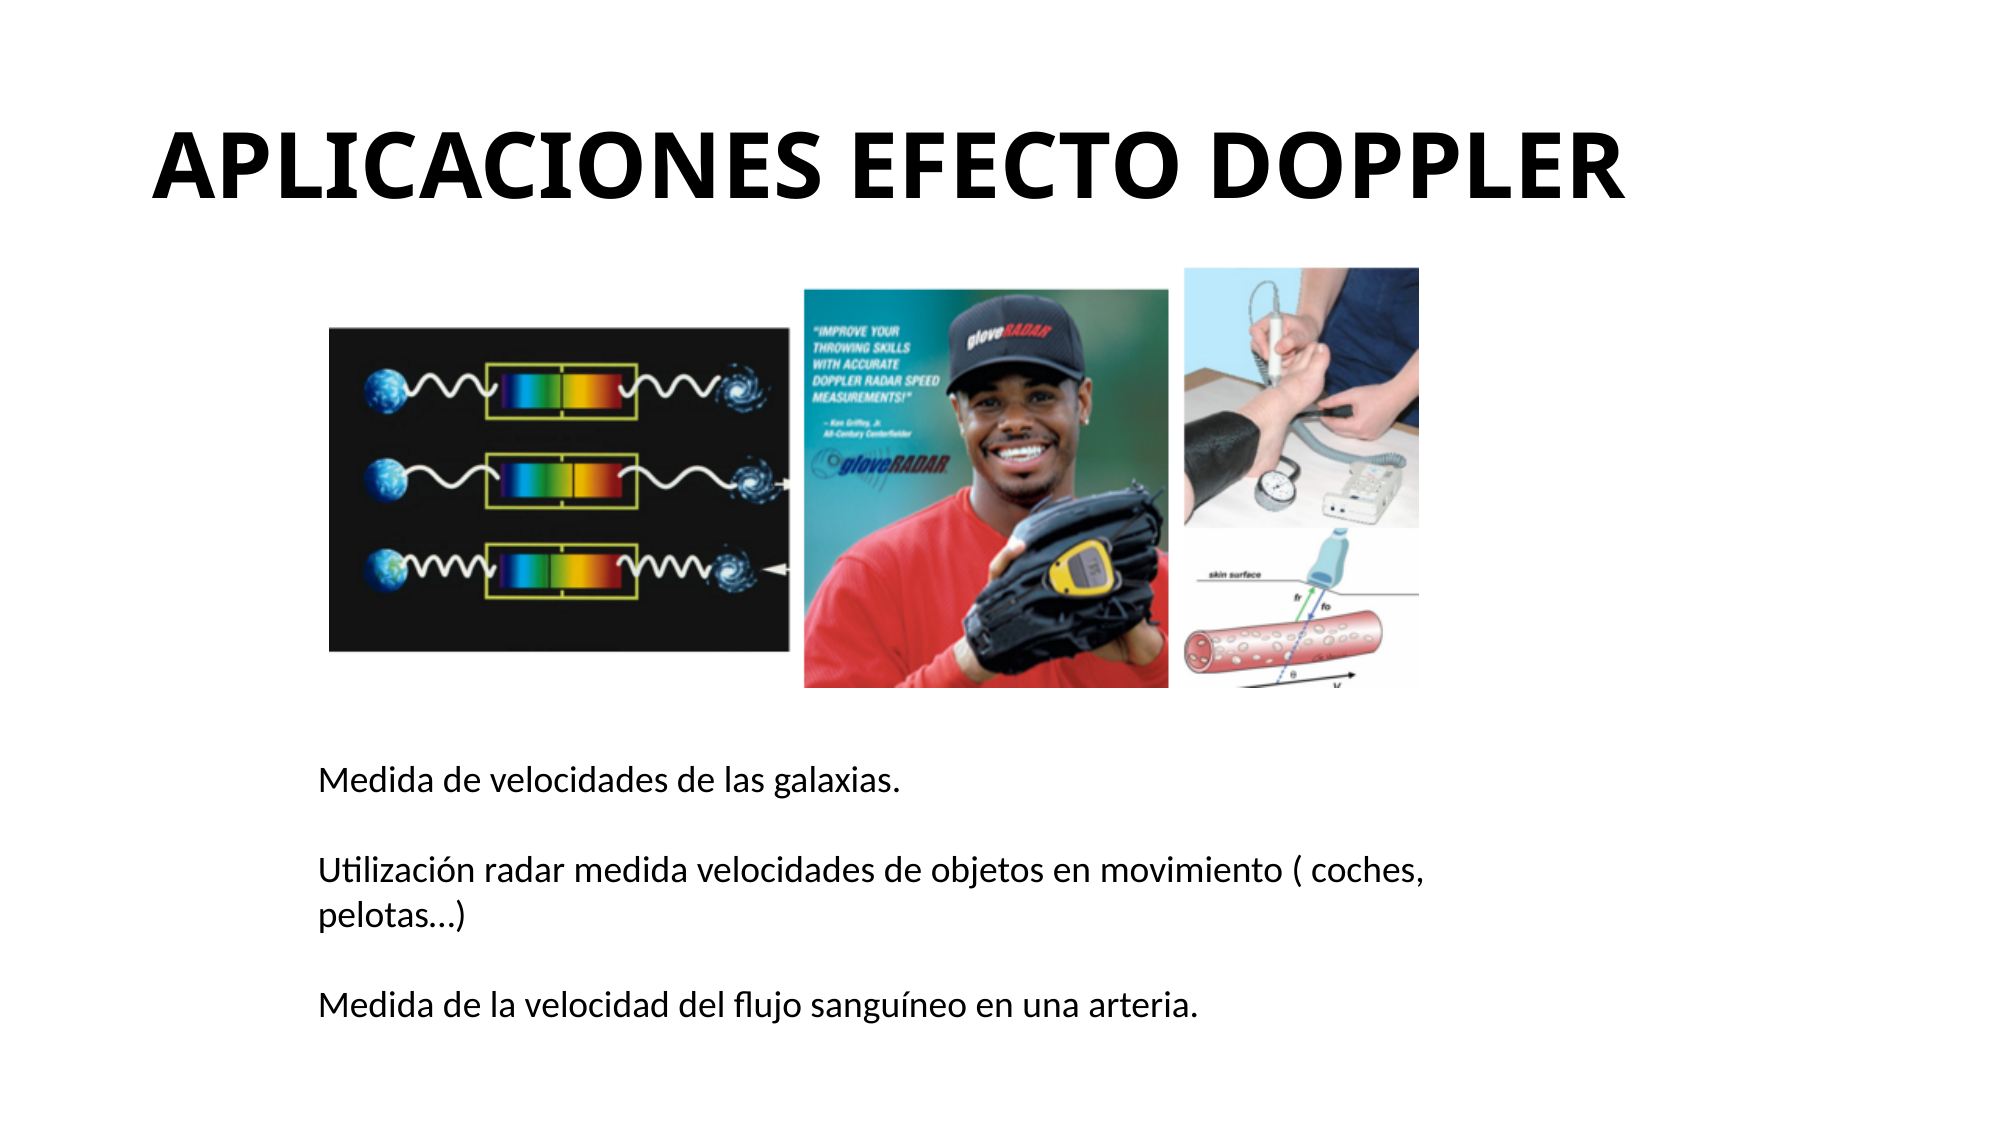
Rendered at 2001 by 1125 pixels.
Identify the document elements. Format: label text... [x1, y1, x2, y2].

title APLICACIONES EFECTO DOPPLER [137, 59, 1863, 278]
text_box Medida de velocidades de las galaxias. Utilización radar medida velocidades de objetos en movimiento ( coches, pelotas…) Medida de la velocidad del flujo sanguíneo en una arteria. [303, 747, 1474, 1032]
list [329, 243, 1419, 688]
